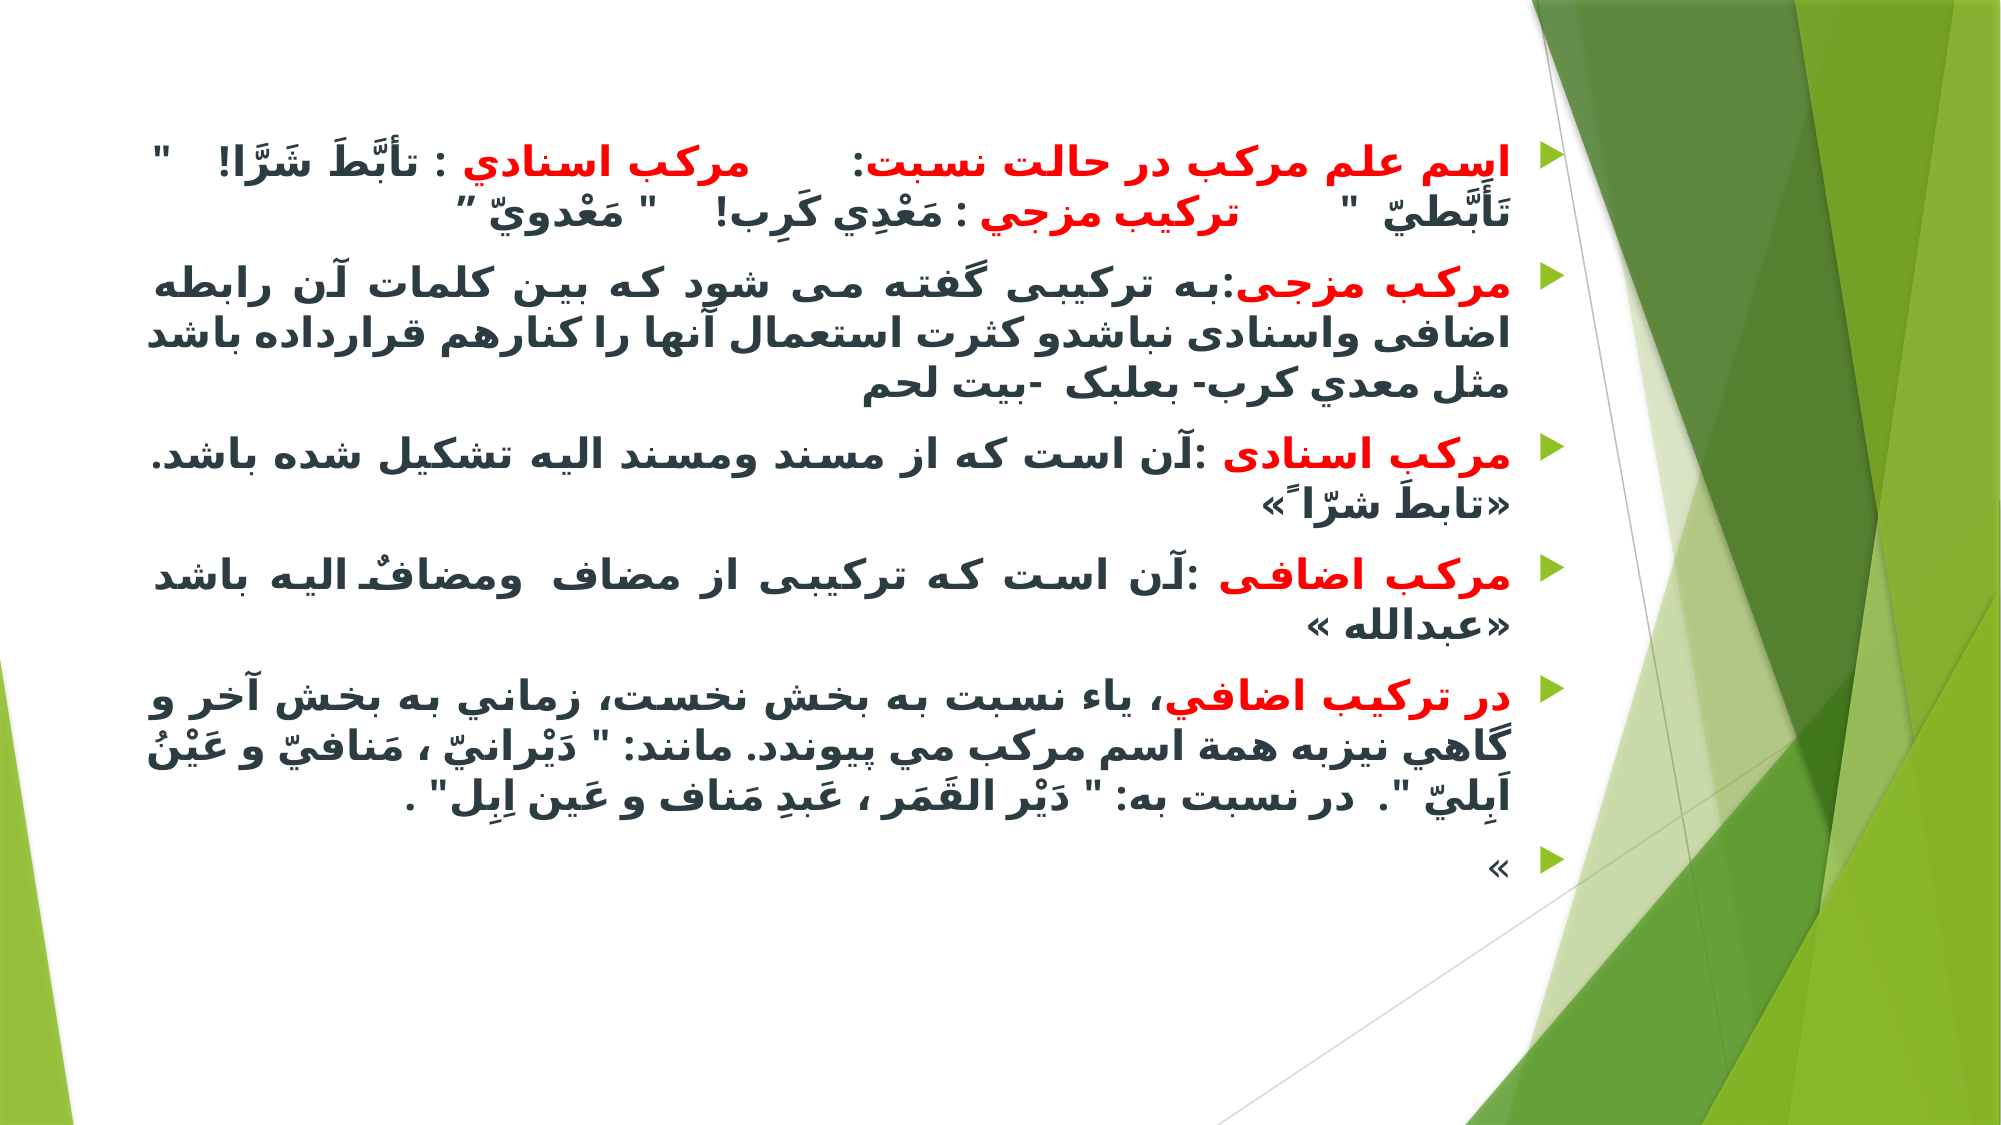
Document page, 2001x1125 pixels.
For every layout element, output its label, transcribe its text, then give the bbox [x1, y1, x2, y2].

list اسم علم مركب در حالت نسبت: مركب اسنادي : تأبَّطَ شَرَّا! " تَأَبَّطيّ " تركيب مزجي : مَعْدِي كَرِب! " مَعْدويّ ” مرکب مزجی:به ترکیبی گفته می شود که بین کلمات آن رابطه اضافی واسنادی نباشدو کثرت استعمال آنها را کنارهم قرارداده باشد مثل معدي كرب- بعلبک -بیت لحم مرکب اسنادی :آن است که از مسند ومسند الیه تشکیل شده باشد. «تابطَ شرّا ً» مرکب اضافی :آن است که ترکیبی از مضاف ومضافٌ الیه باشد «عبدالله » در تركيب اضافي، ياء نسبت به بخش نخست، زماني به بخش آخر و گاهي نيزبه همة اسم مركب مي پيوندد. مانند: " دَيْرانيّ ، مَنافيّ و عَيْنُ اَبِليّ ". در نسبت به: " دَيْر القَمَر ، عَبدِ مَناف و عَين اِبِل" . » [131, 127, 1584, 925]
